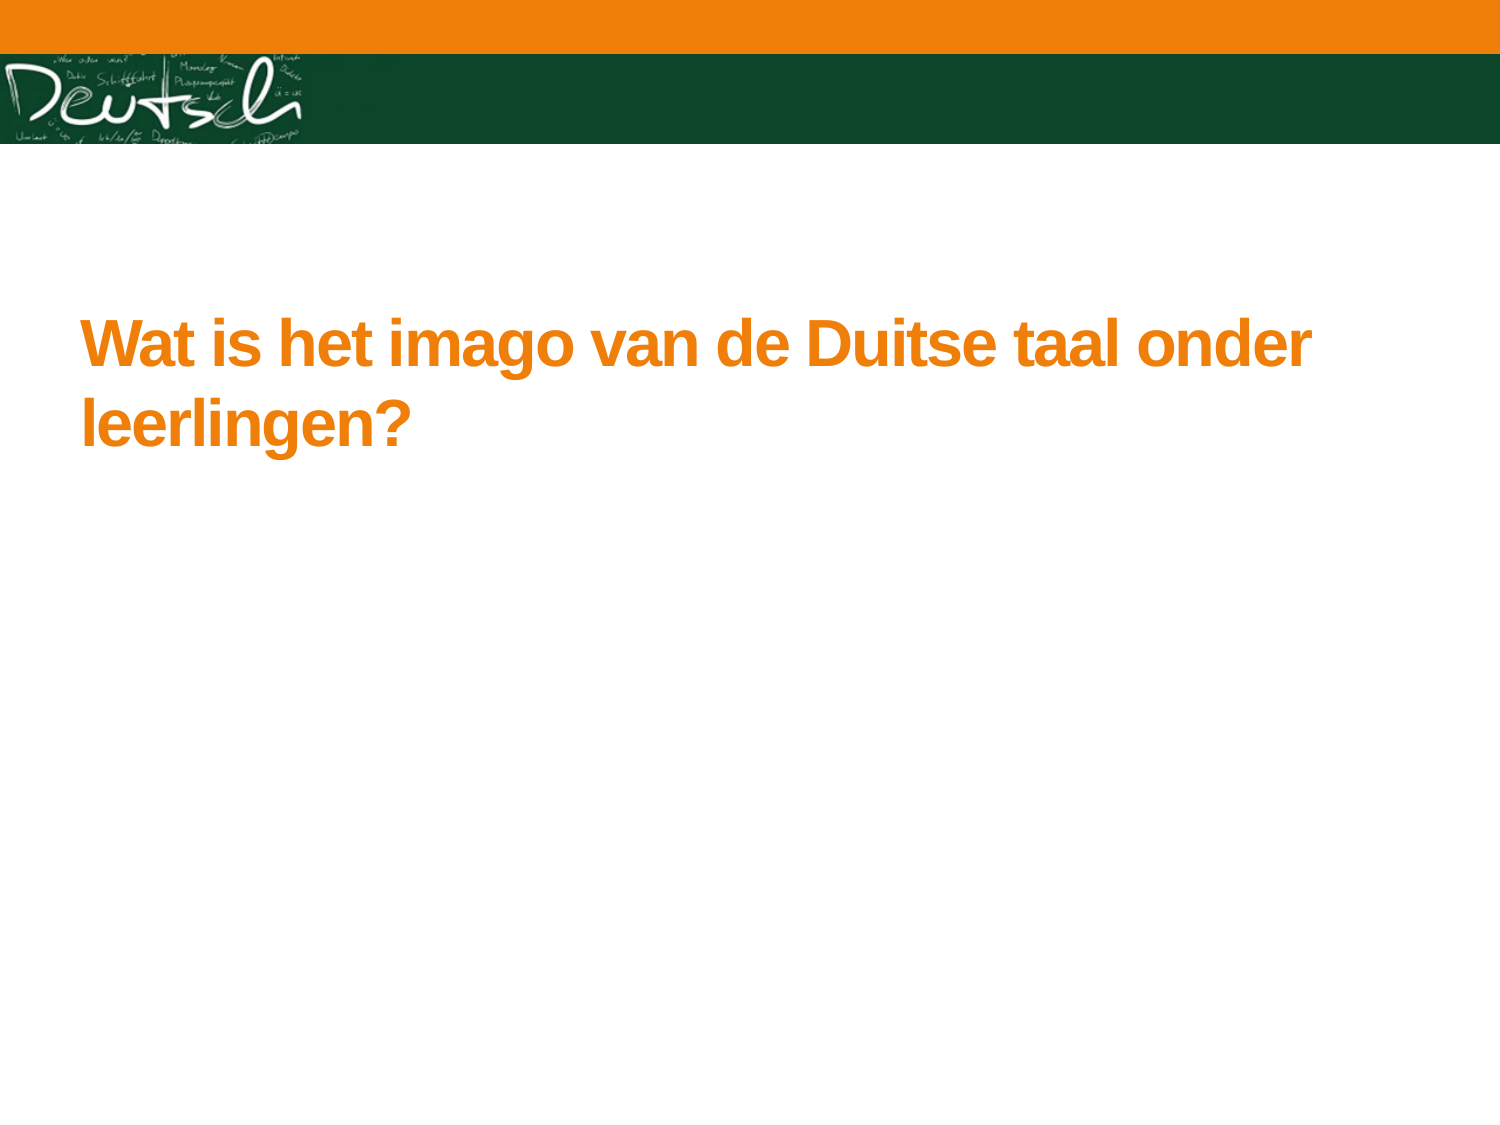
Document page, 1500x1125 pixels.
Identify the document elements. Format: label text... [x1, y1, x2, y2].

picture [0, 54, 1500, 144]
title Wat is het imago van de Duitse taal onder leerlingen? [64, 267, 1400, 492]
